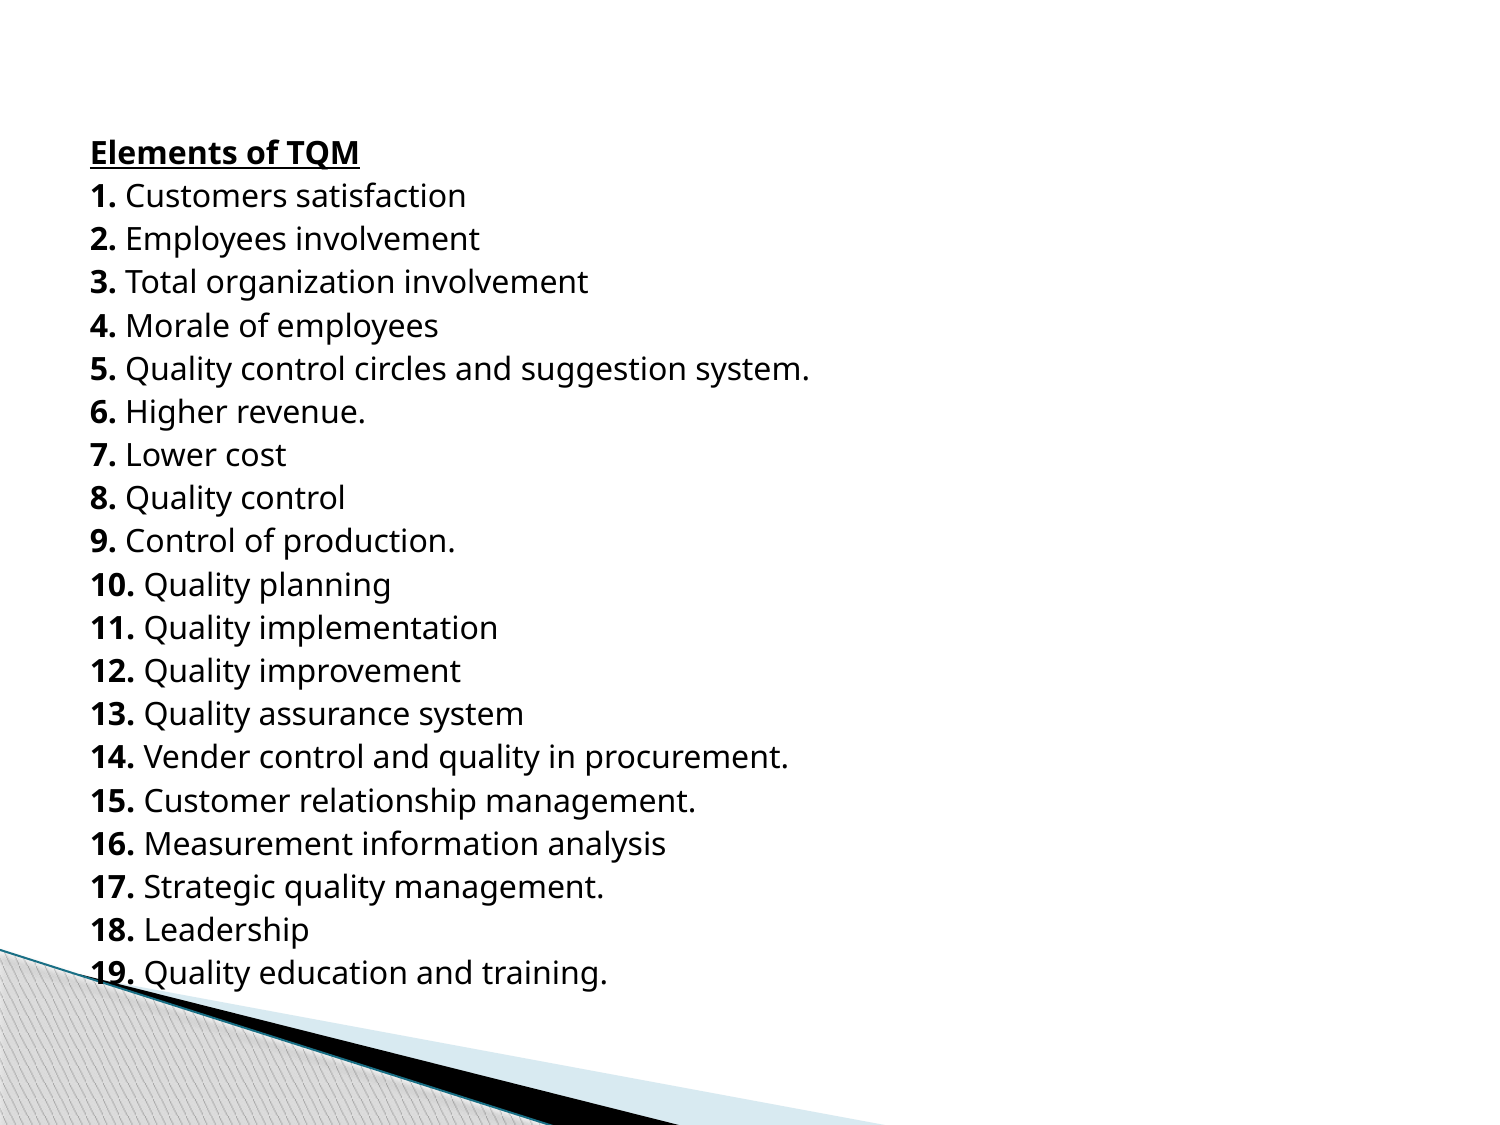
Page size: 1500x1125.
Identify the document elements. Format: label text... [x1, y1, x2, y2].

list Elements of TQM 1. Customers satisfaction 2. Employees involvement 3. Total organization involvement 4. Morale of employees 5. Quality control circles and suggestion system. 6. Higher revenue. 7. Lower cost 8. Quality control 9. Control of production. 10. Quality planning 11. Quality implementation 12. Quality improvement 13. Quality assurance system 14. Vender control and quality in procurement. 15. Customer relationship management. 16. Measurement information analysis 17. Strategic quality management. 18. Leadership 19. Quality education and training. [75, 125, 1425, 1005]
